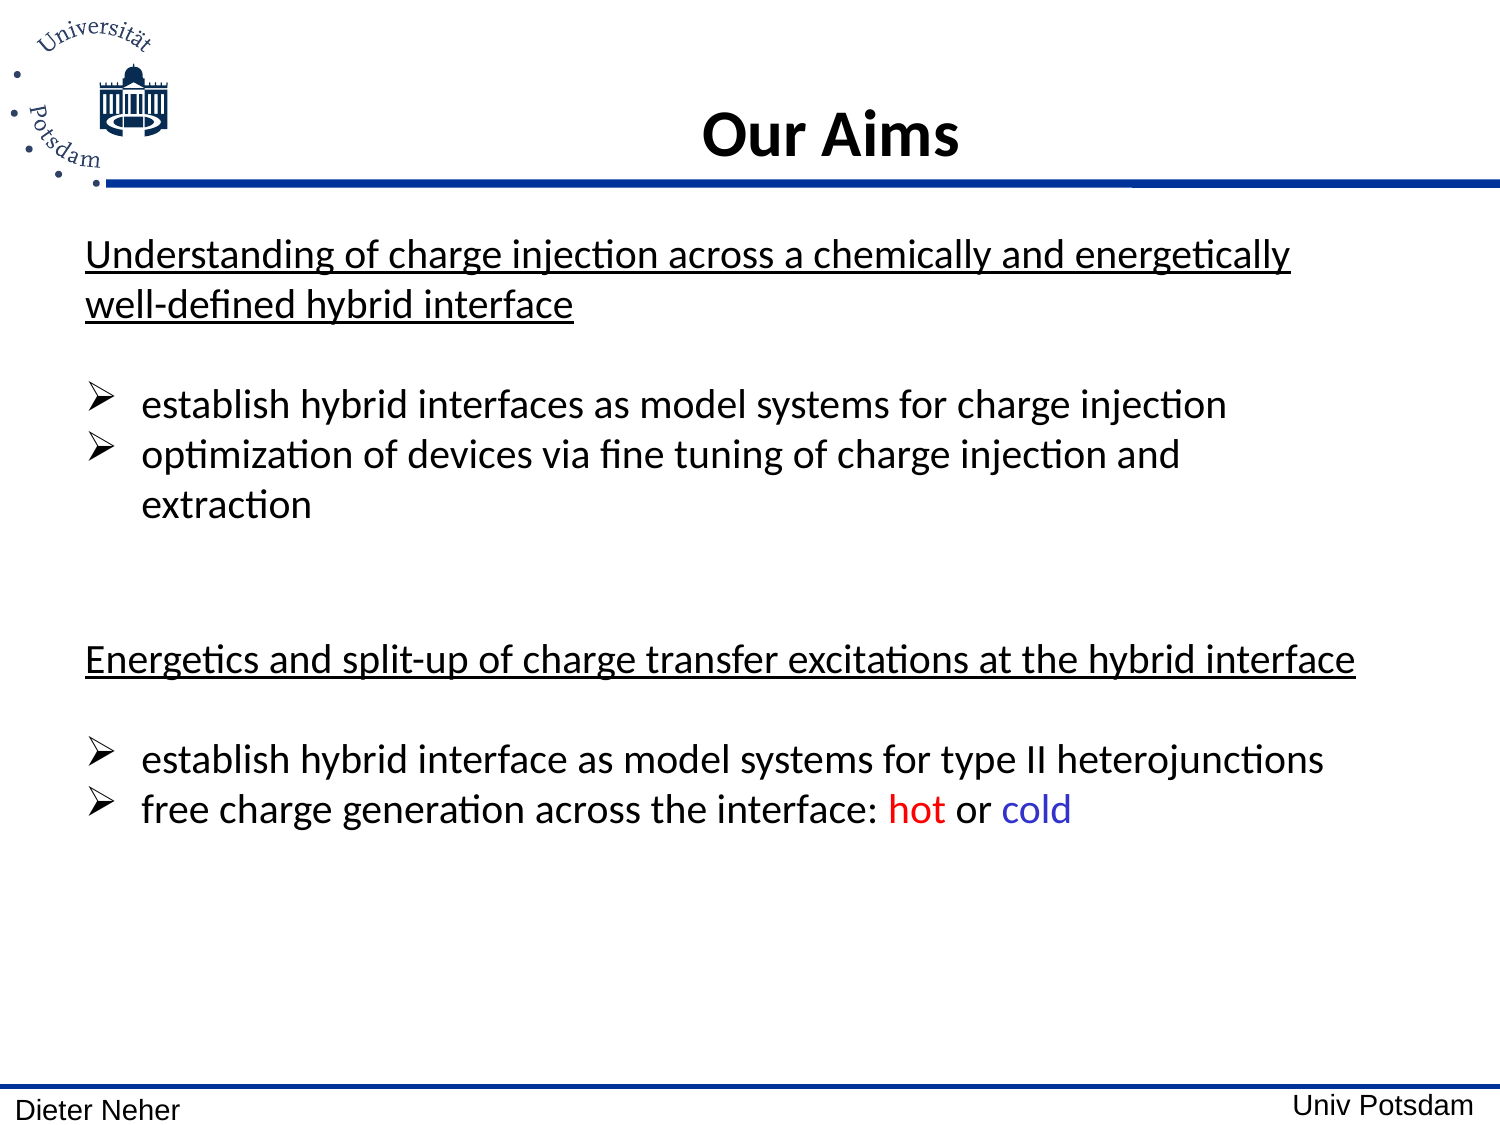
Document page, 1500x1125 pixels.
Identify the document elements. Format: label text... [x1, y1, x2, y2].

text_box Understanding of charge injection across a chemically and energetically well-defined hybrid interface establish hybrid interfaces as model systems for charge injection optimization of devices via fine tuning of charge injection and extraction [79, 220, 1368, 533]
text_box Energetics and split-up of charge transfer excitations at the hybrid interface establish hybrid interface as model systems for type II heterojunctions free charge generation across the interface: hot or cold [79, 625, 1368, 838]
title Our Aims [193, 35, 1470, 178]
